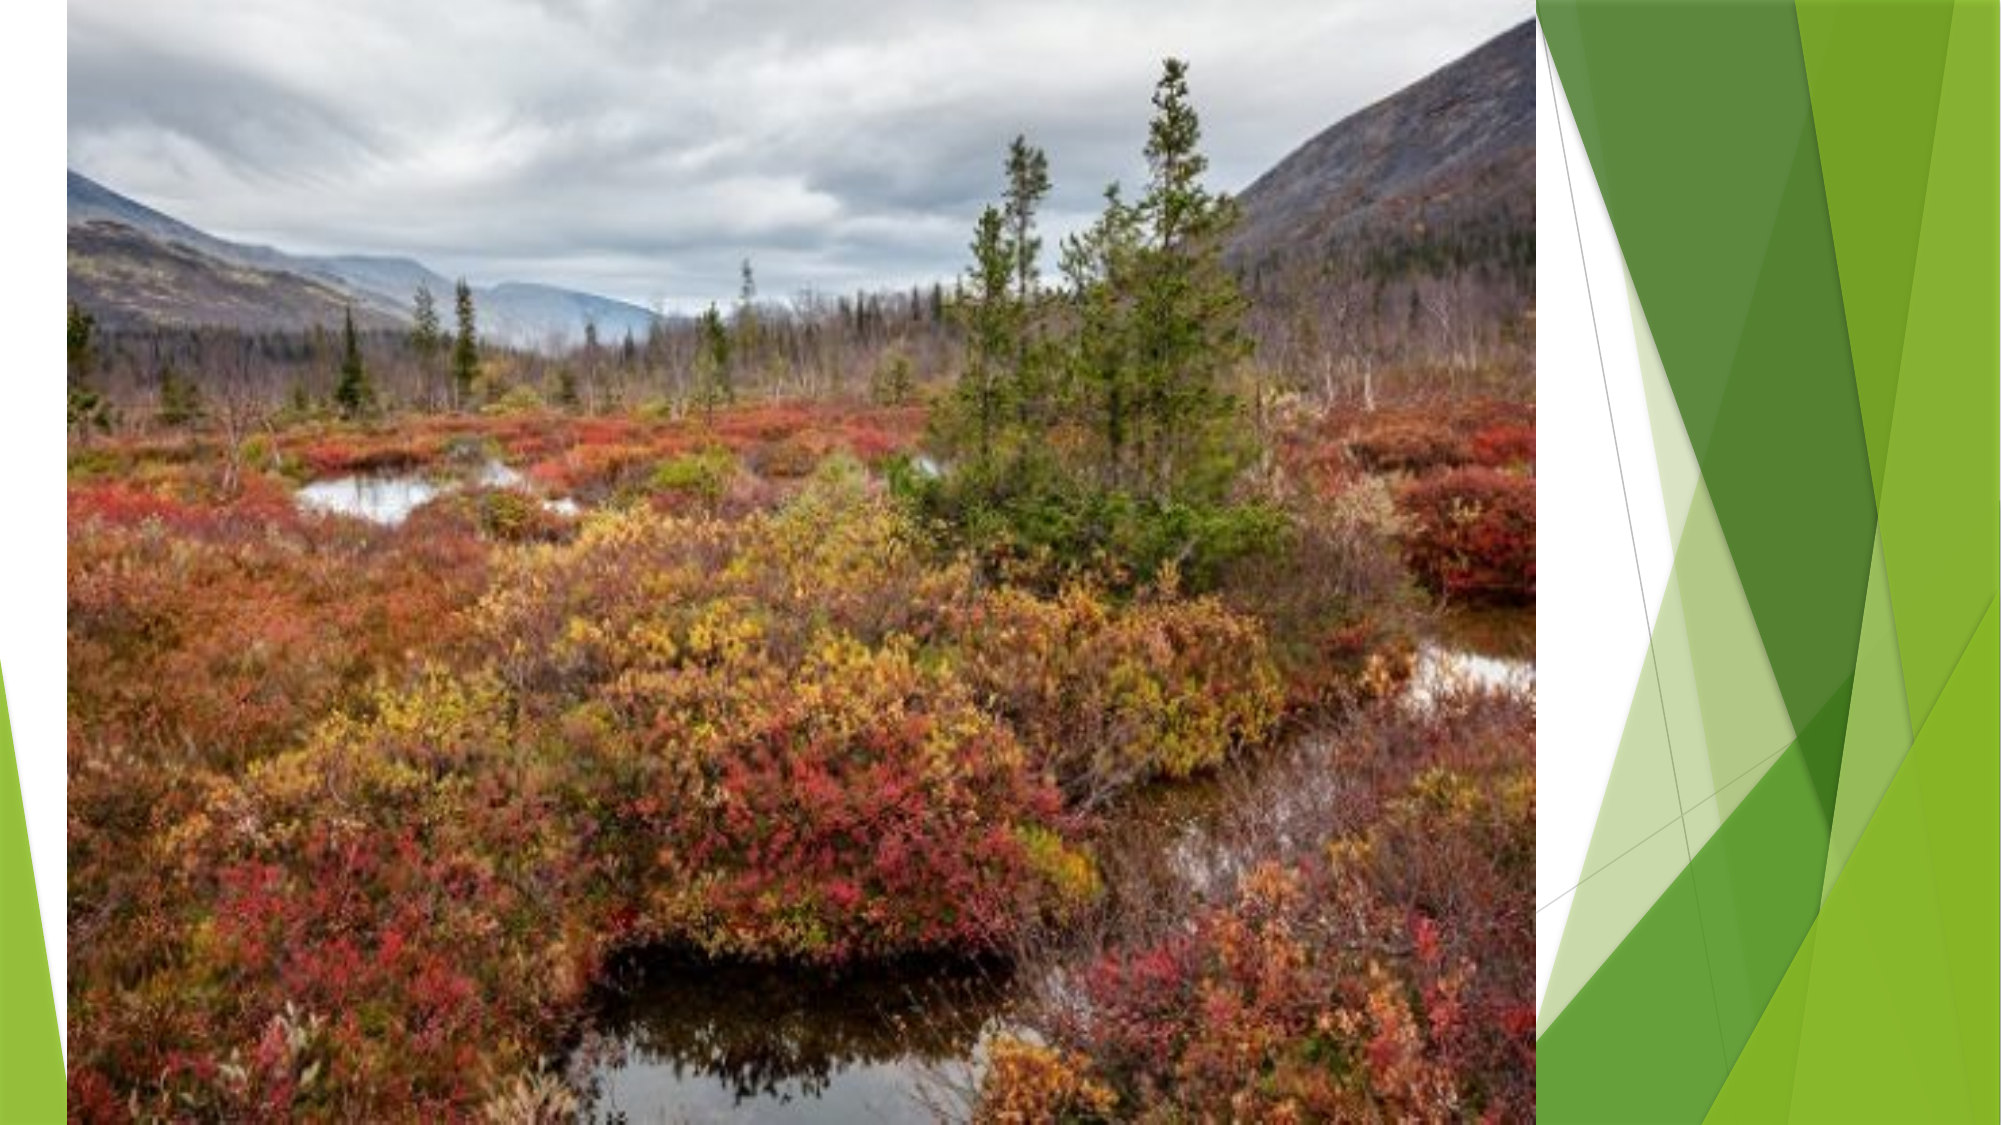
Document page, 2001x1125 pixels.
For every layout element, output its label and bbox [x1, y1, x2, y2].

list [66, 0, 1537, 1125]
